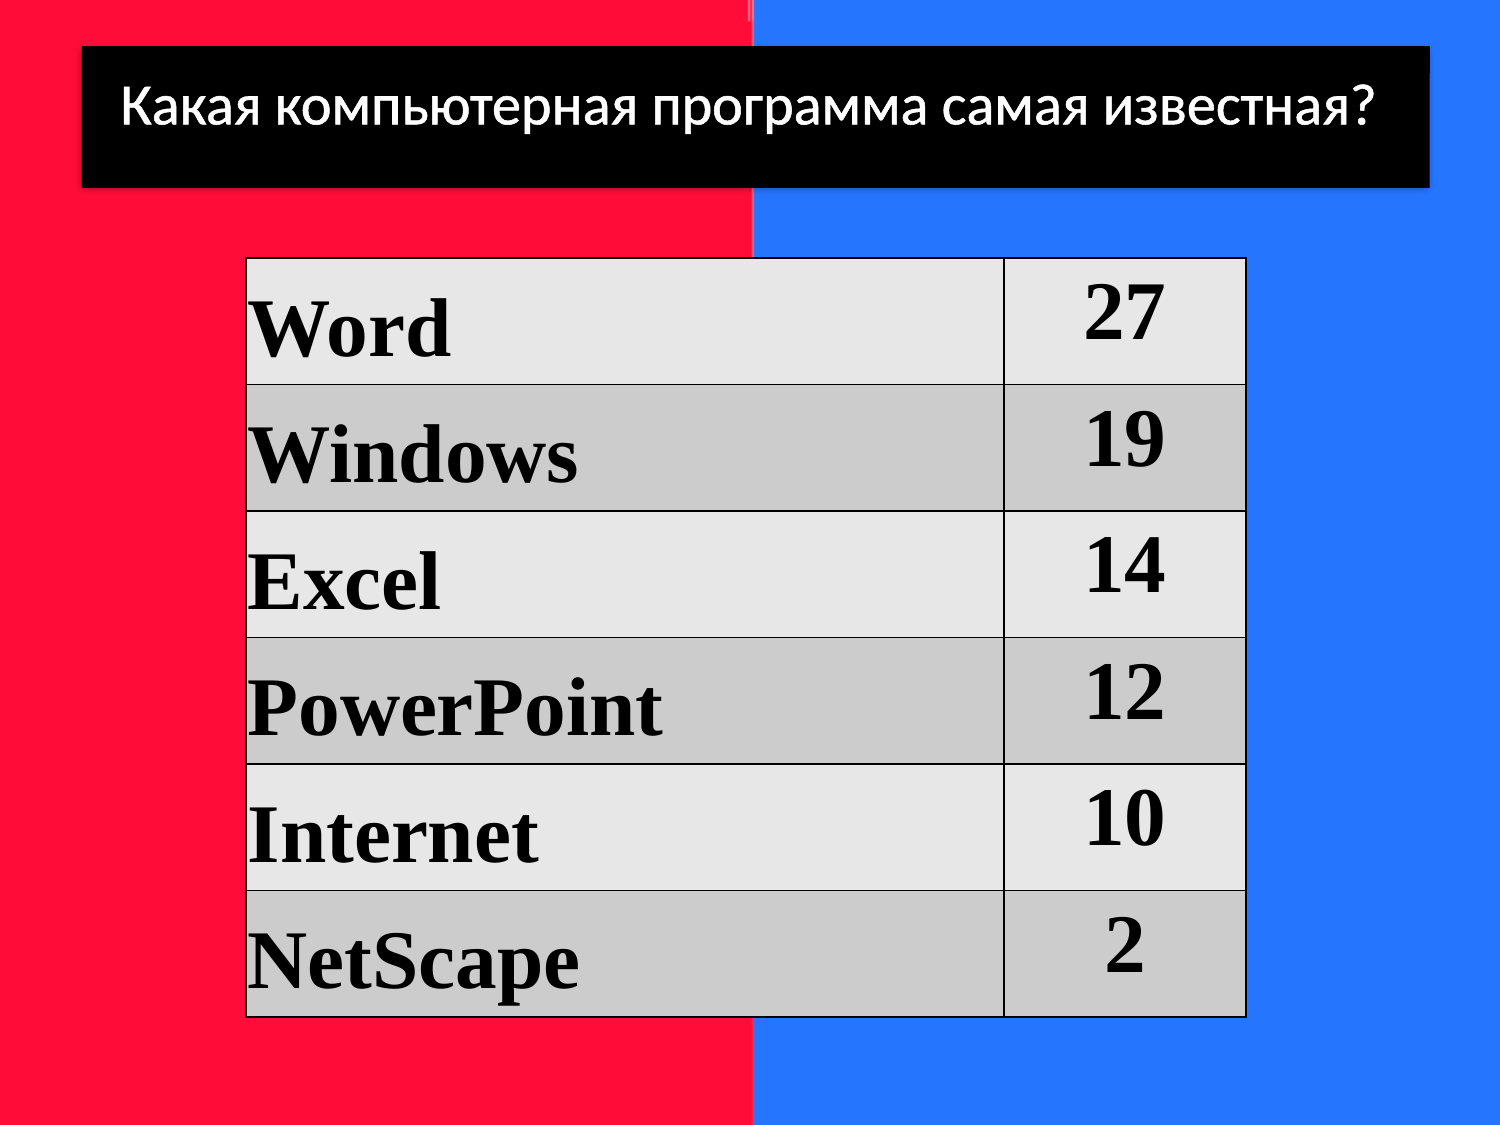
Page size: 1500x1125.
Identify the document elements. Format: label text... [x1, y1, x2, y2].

table_cell Windows [247, 385, 1003, 510]
table_cell 19 [1005, 385, 1245, 510]
table_cell Excel [247, 512, 1003, 637]
picture [0, 0, 1500, 1125]
table_cell NetScape [247, 891, 1003, 1016]
table_cell 12 [1005, 638, 1245, 763]
text_box [81, 46, 1430, 188]
table_header 27 [1005, 259, 1245, 384]
table_cell 10 [1005, 765, 1245, 890]
table_header Word [247, 259, 1003, 384]
table_cell PowerPoint [247, 638, 1003, 763]
text_box Какая компьютерная программа самая известная? [105, 58, 1430, 144]
table_cell Internet [247, 765, 1003, 890]
table_cell 2 [1005, 891, 1245, 1016]
table_cell 14 [1005, 512, 1245, 637]
